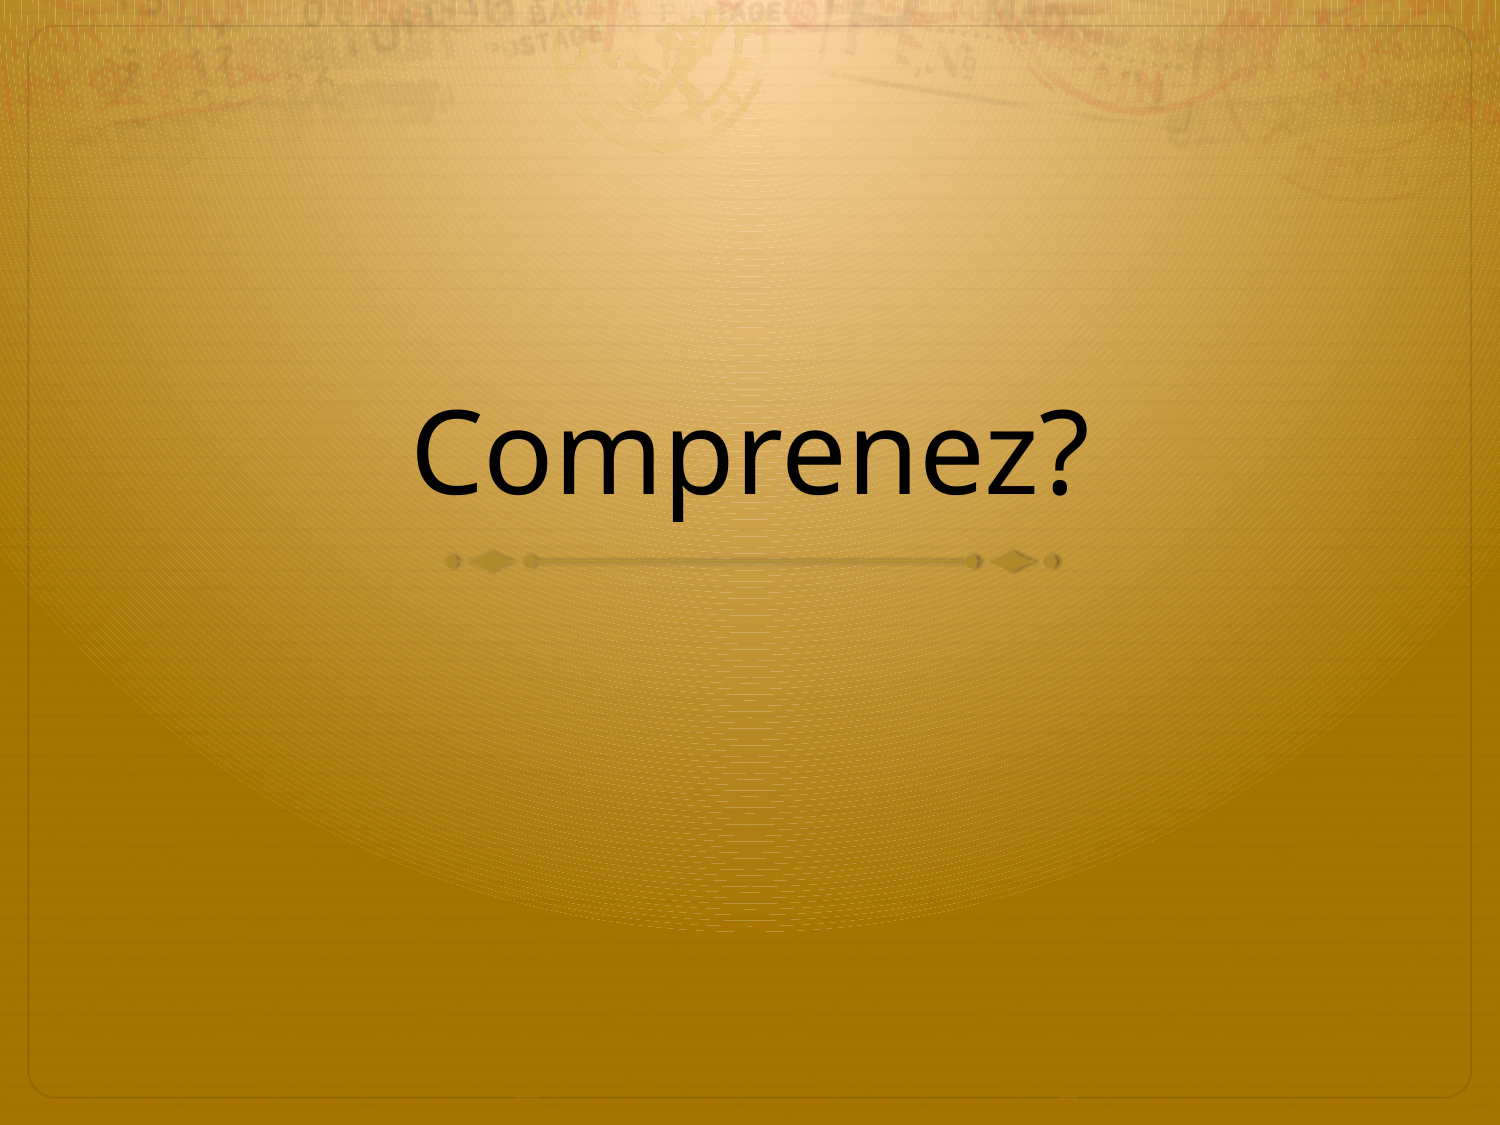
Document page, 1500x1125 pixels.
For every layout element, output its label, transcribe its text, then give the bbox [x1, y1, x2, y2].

picture [0, 0, 1500, 1125]
title Comprenez? [93, 210, 1407, 525]
